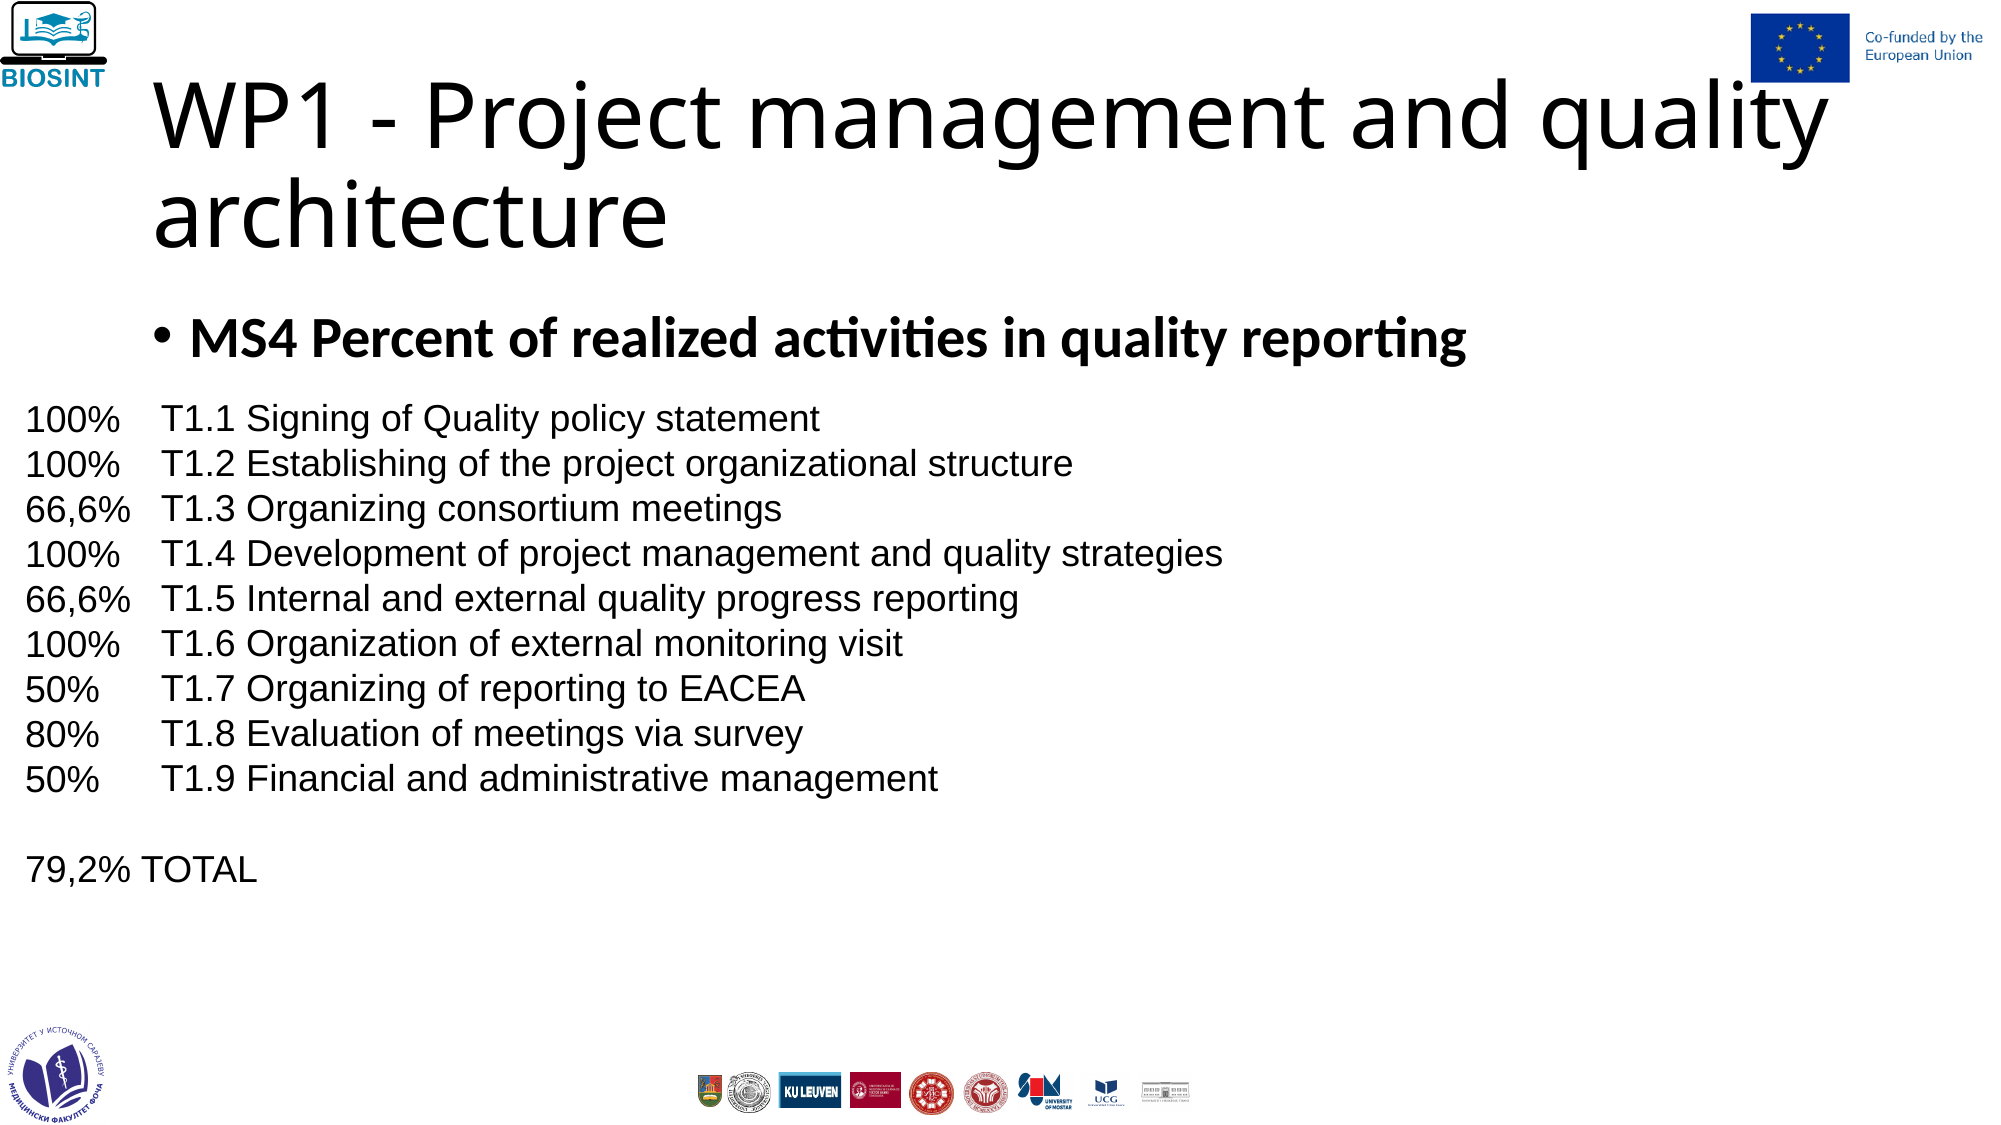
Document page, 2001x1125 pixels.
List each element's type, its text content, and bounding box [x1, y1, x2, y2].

picture [3, 1024, 107, 1125]
picture [1746, 1, 2000, 90]
text_box T1.1 Signing of Quality policy statement T1.2 Establishing of the project organizational structure T1.3 Organizing consortium meetings T1.4 Development of project management and quality strategies T1.5 Internal and external quality progress reporting T1.6 Organization of external monitoring visit T1.7 Organizing of reporting to EACEA T1.8 Evaluation of meetings via survey T1.9 Financial and administrative management [137, 386, 1258, 807]
picture [0, 1, 107, 87]
picture [77, 79, 83, 87]
title WP1 - Project management and quality architecture [137, 59, 1863, 278]
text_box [698, 1072, 1196, 1125]
list MS4 Percent of realized activities in quality reporting [137, 299, 1863, 1014]
picture [32, 72, 40, 83]
text_box 100% 100% 66,6% 100% 66,6% 100% 50% 80% 50% 79,2% TOTAL [1, 387, 329, 898]
